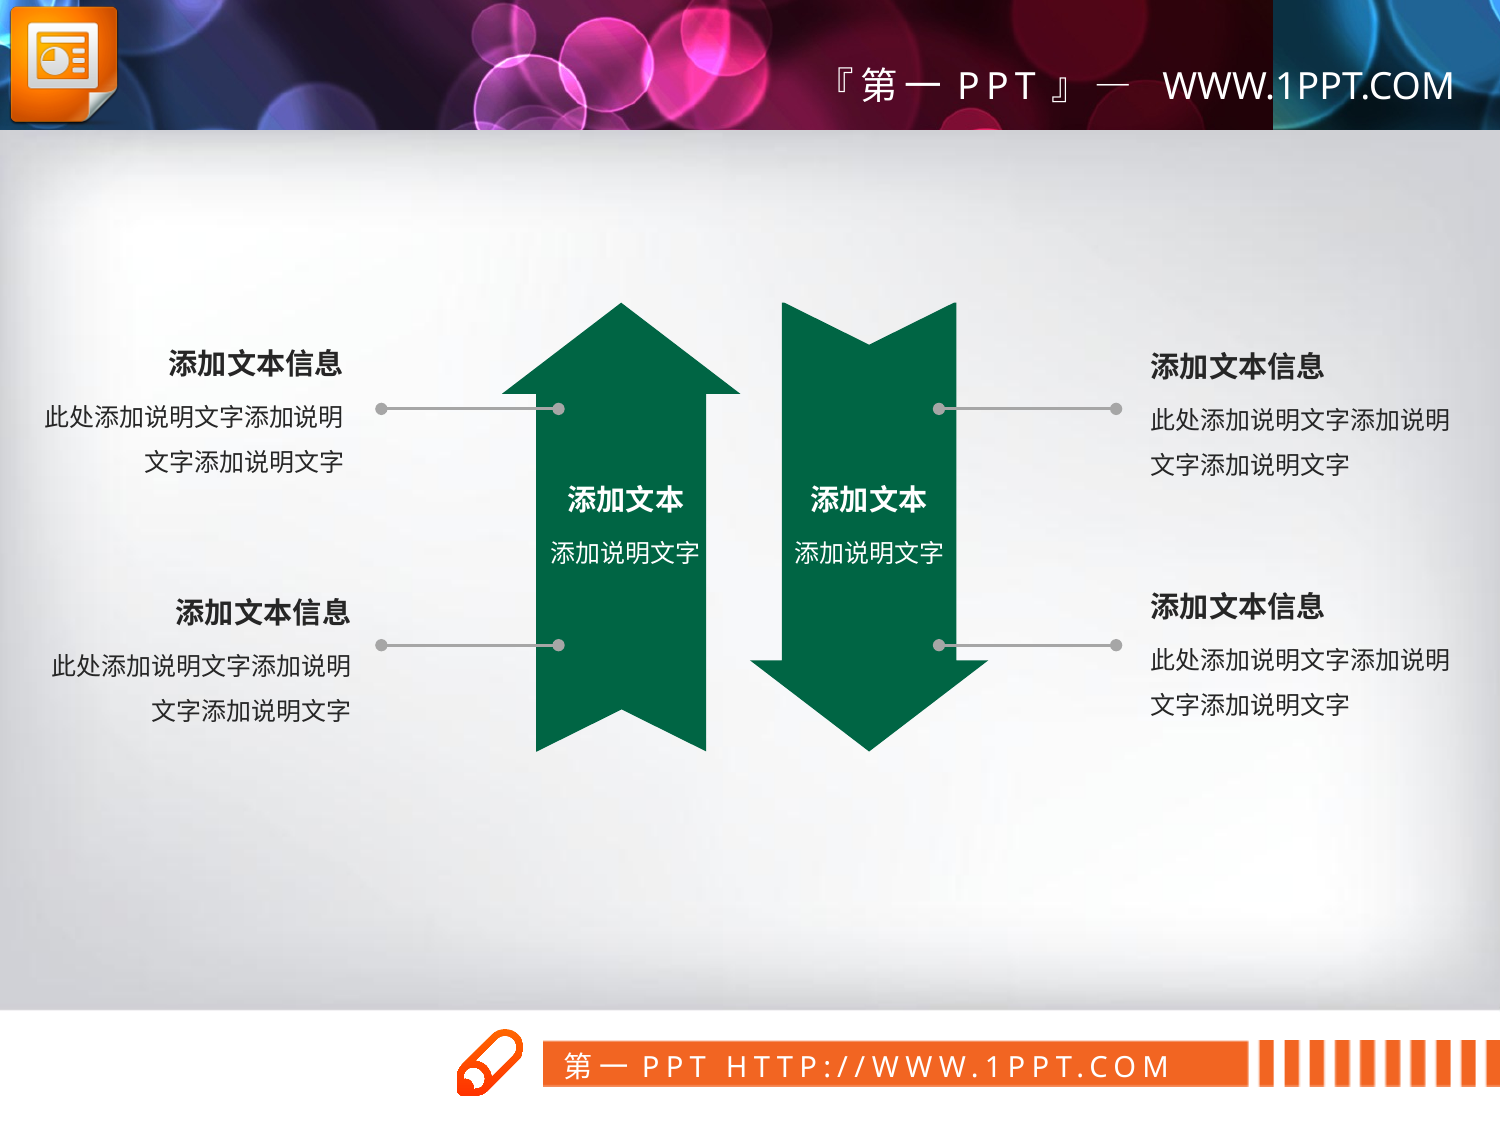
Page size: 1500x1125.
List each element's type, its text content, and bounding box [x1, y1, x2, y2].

text_box 添加文本 添加说明文字 [768, 473, 970, 581]
text_box 添加文本信息 此处添加说明文字添加说明文字添加说明文字 [1135, 581, 1483, 717]
text_box [747, 581, 991, 754]
text_box 添加文本 添加说明文字 [525, 473, 727, 581]
text_box [533, 581, 709, 754]
text_box [499, 300, 743, 473]
text_box 添加文本信息 此处添加说明文字添加说明文字添加说明文字 [17, 338, 359, 470]
text_box 添加文本信息 此处添加说明文字添加说明文字添加说明文字 [1135, 341, 1483, 477]
picture [543, 1040, 1500, 1087]
picture [0, 0, 1500, 1012]
text_box 添加文本信息 此处添加说明文字添加说明文字添加说明文字 [17, 586, 367, 719]
text_box [779, 300, 959, 473]
